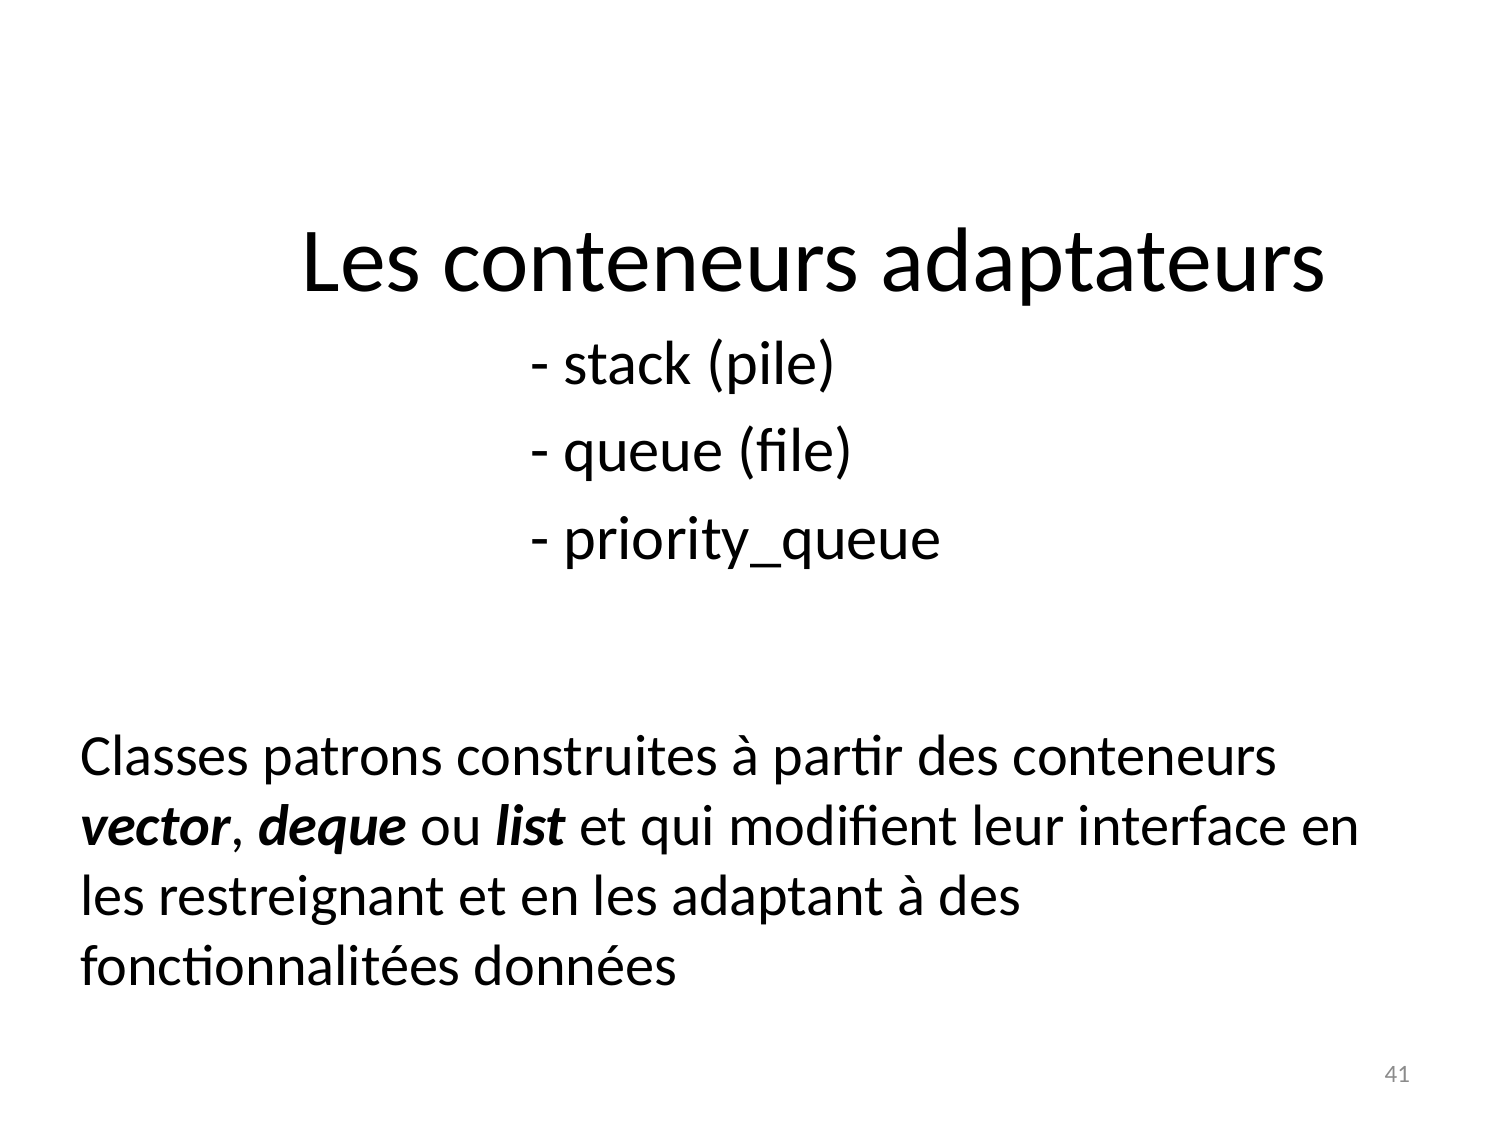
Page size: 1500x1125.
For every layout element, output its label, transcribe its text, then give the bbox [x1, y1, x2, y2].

list Les conteneurs adaptateurs - stack (pile) - queue (file) - priority_queue Classes patrons construites à partir des conteneurs vector, deque ou list et qui modifient leur interface en les restreignant et en les adaptant à des fonctionnalitées données [64, 113, 1415, 1012]
slide_number 41 [1074, 1042, 1425, 1103]
